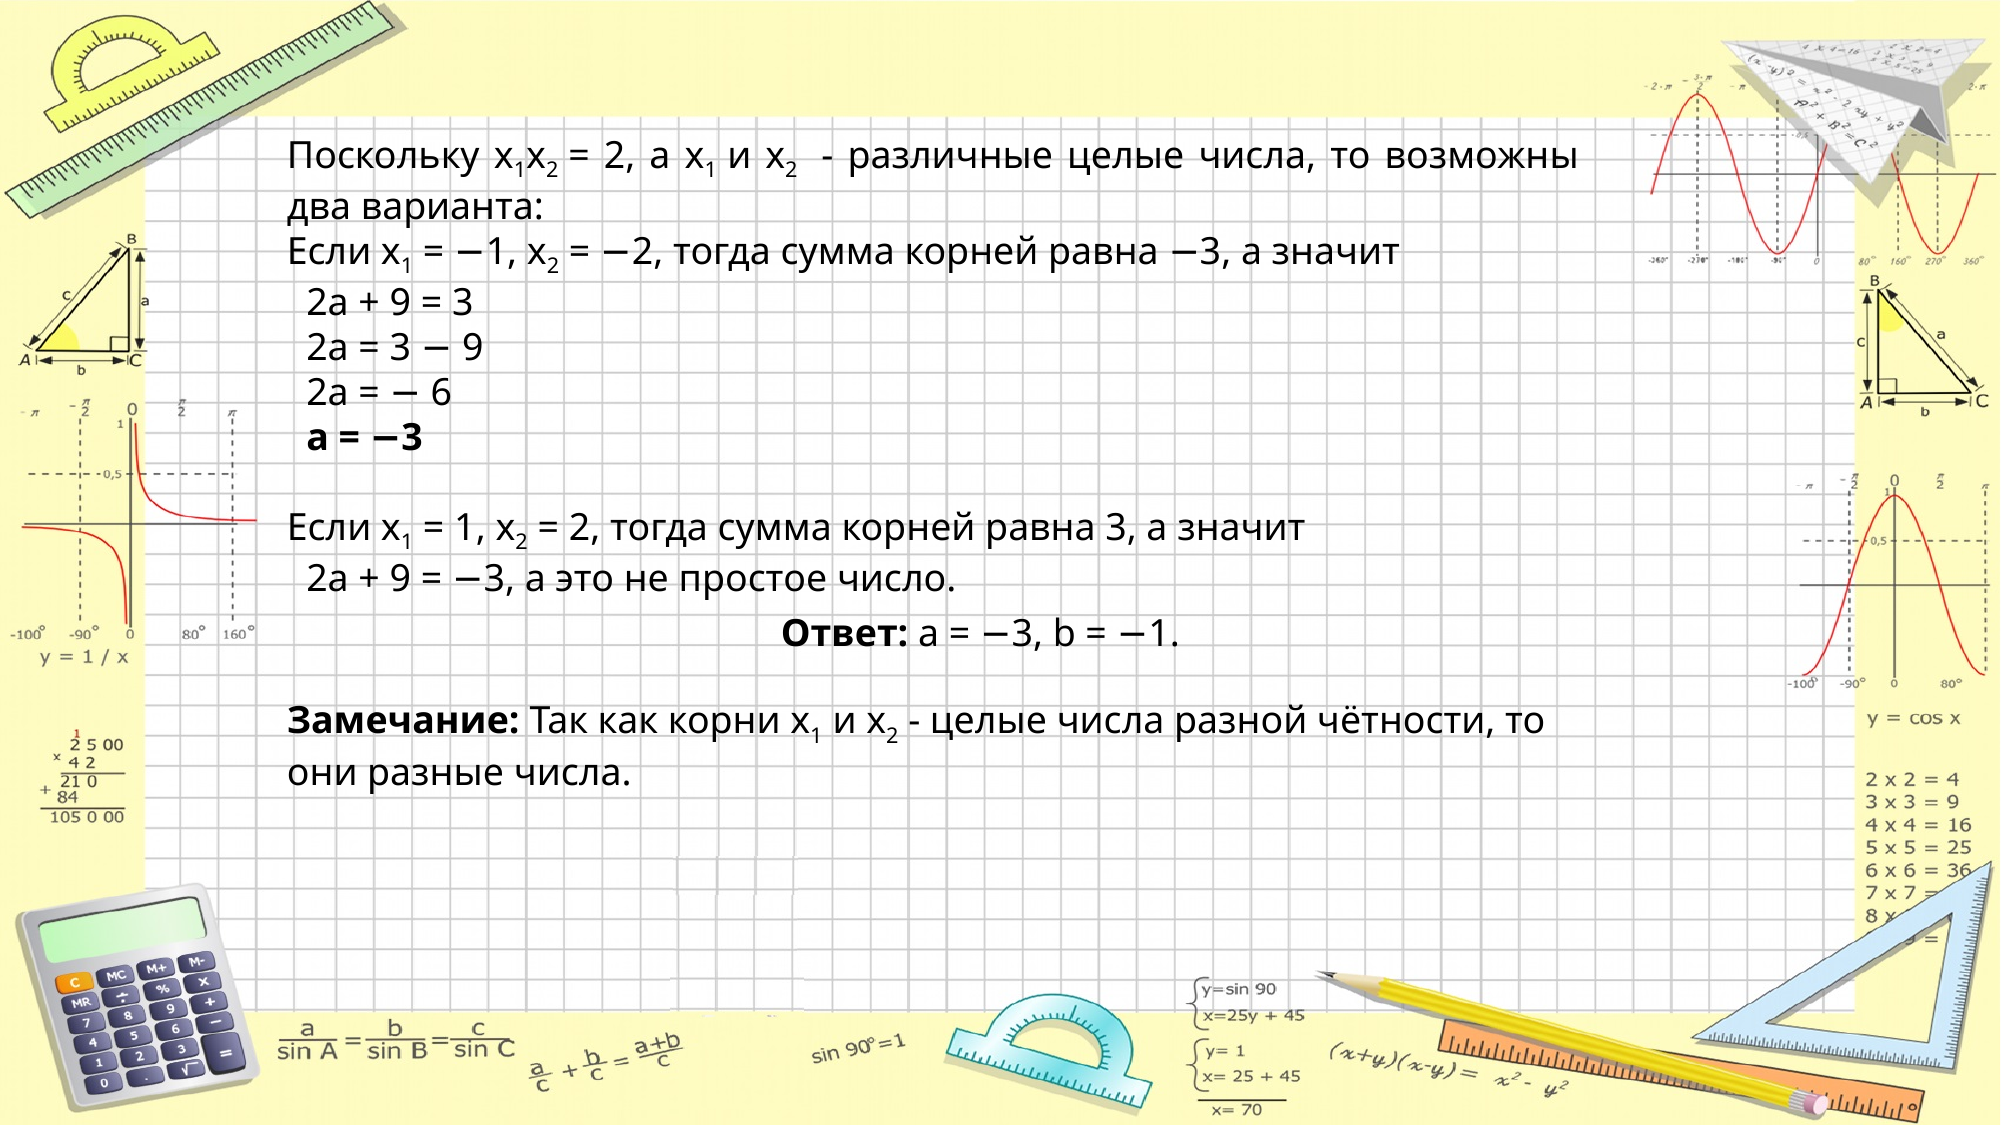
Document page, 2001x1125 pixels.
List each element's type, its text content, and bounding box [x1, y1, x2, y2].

text_box Ответ: а = −3, b = −1. [766, 601, 1195, 662]
picture [0, 0, 2001, 1125]
text_box Замечание: Так как корни х1 и х2 - целые числа разной чётности, то они разные числа. [272, 688, 1615, 800]
text_box Поскольку x1x2 = 2, а x1 и x2 - различные целые числа, то возможны два варианта: Если x1 = −1, x2 = −2, тогда сумма корней равна −3, а значит 2а + 9 = 3 2а = 3 − 9 2а = − 6 а = −3 Если х1 = 1, х2 = 2, тогда сумма корней равна 3, а значит 2а + 9 = −3, а это не простое число. [272, 123, 1595, 607]
